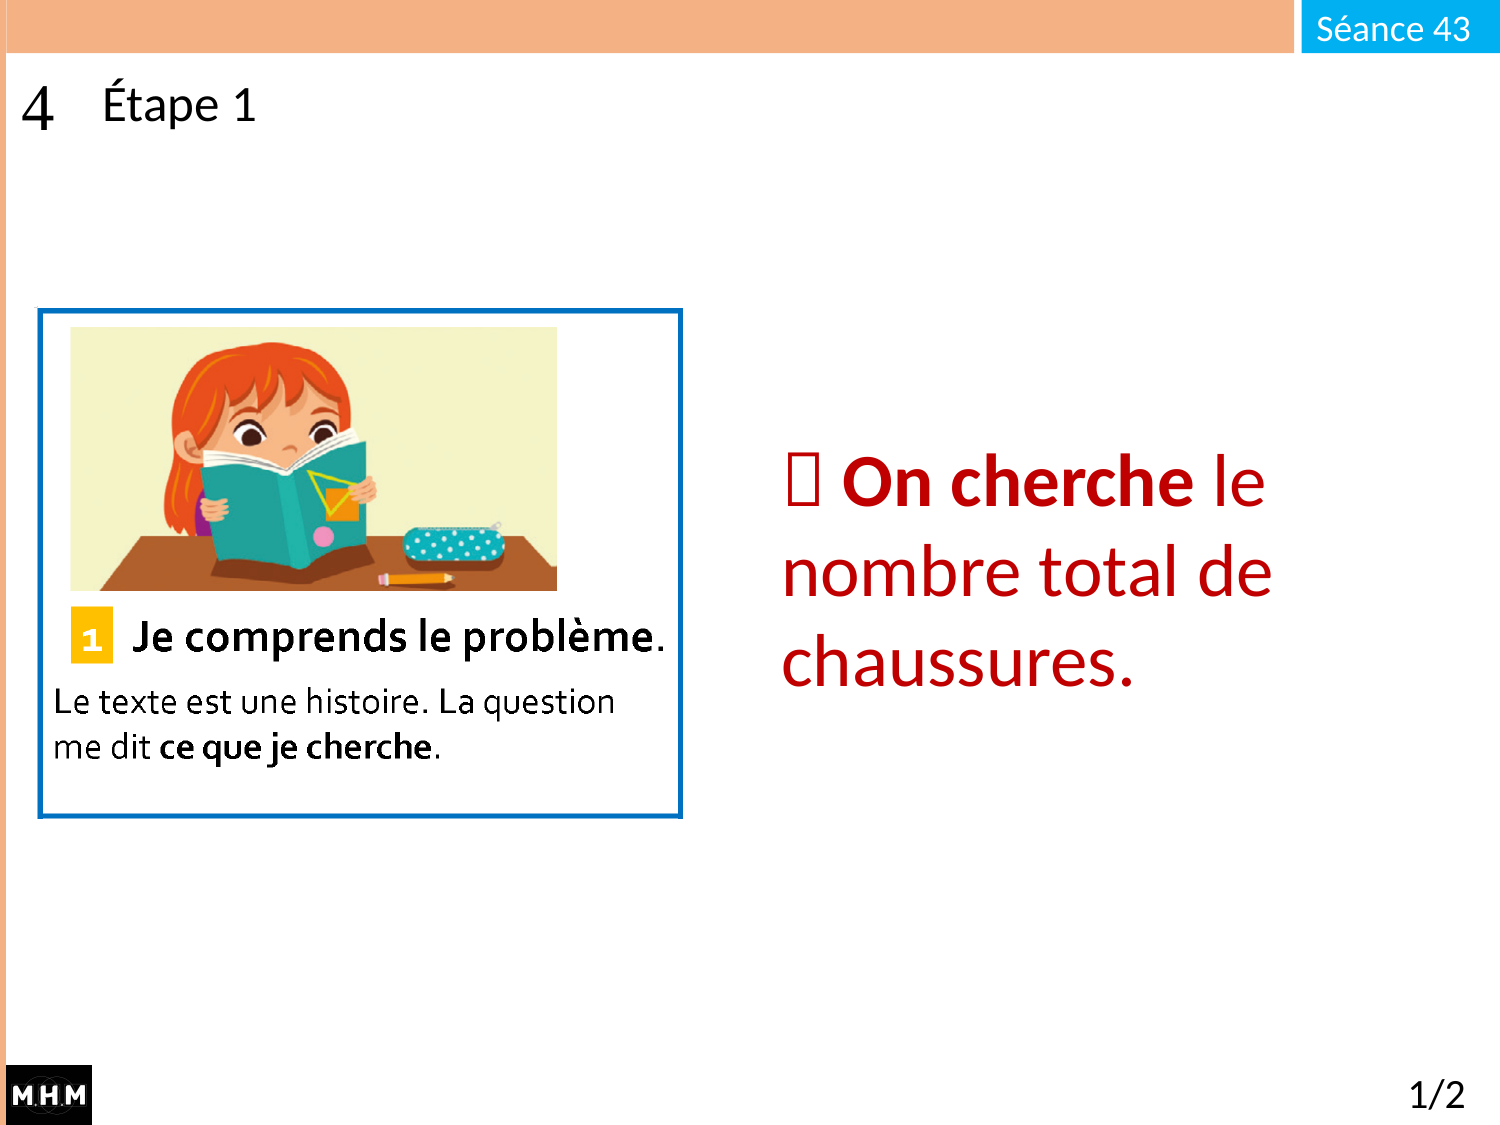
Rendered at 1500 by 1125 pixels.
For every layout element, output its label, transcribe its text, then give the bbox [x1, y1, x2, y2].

text_box  On cherche le nombre total de chaussures. [766, 424, 1476, 710]
list 1/2 [1373, 1064, 1500, 1125]
picture [6, 1065, 92, 1125]
picture [34, 306, 684, 819]
title Étape 1 [87, 32, 1382, 140]
